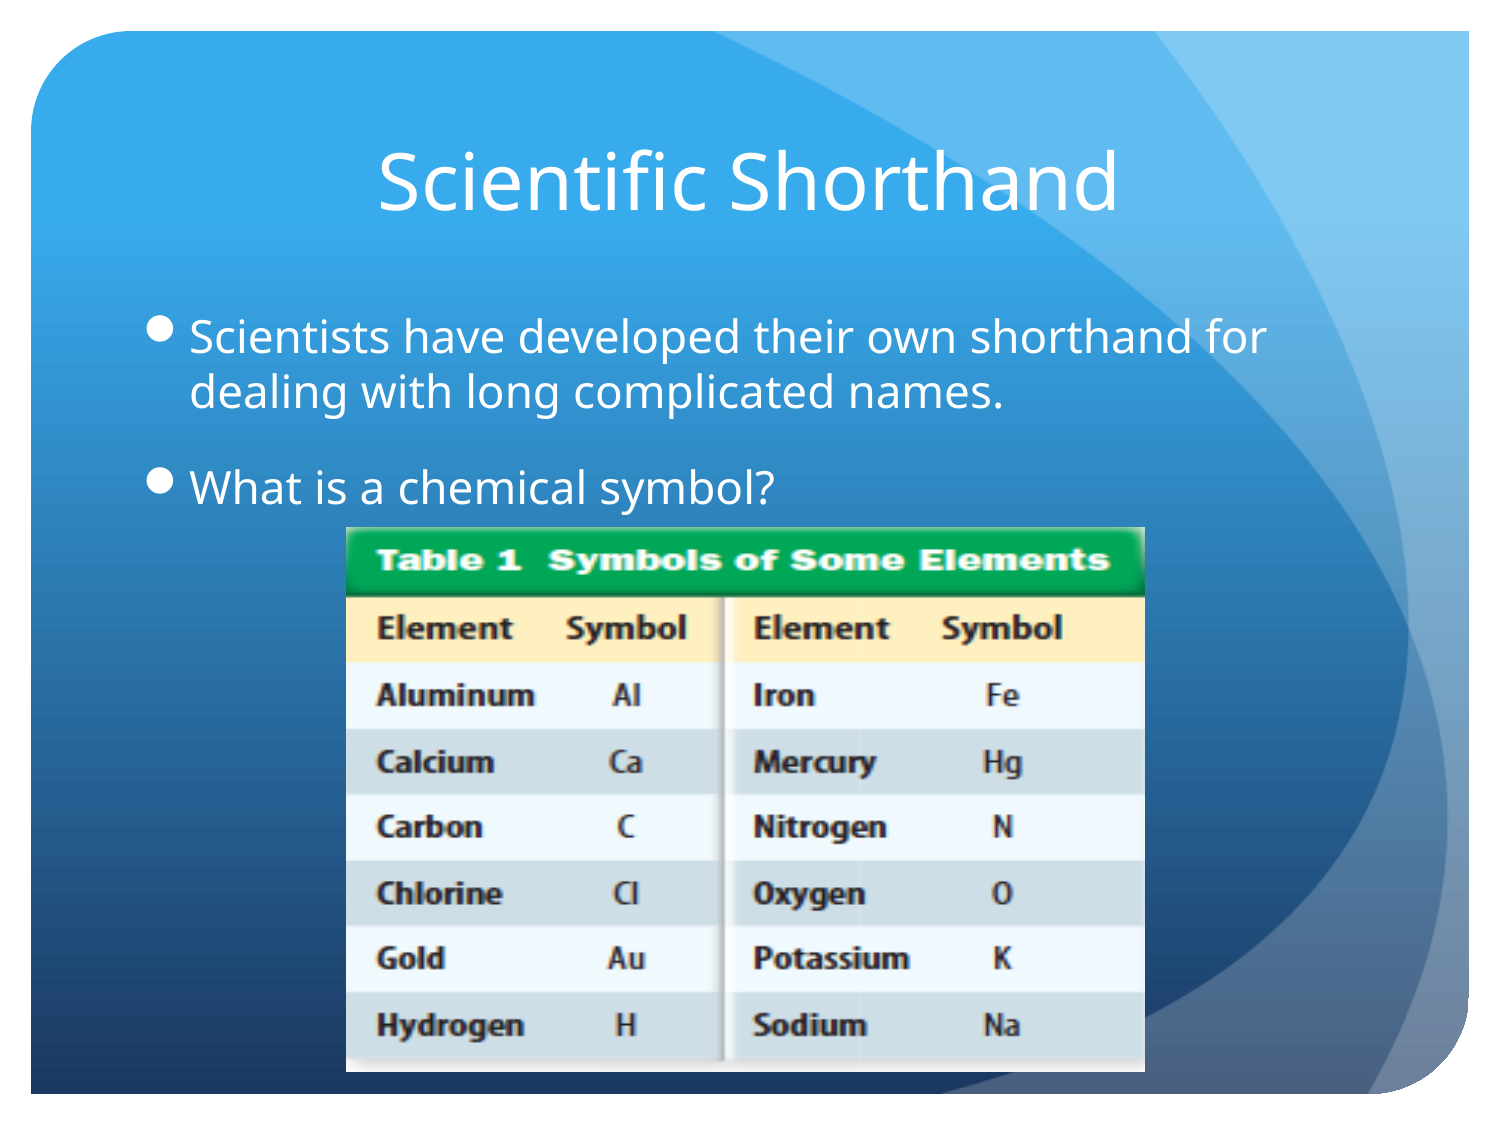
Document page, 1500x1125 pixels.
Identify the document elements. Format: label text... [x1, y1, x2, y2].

title Scientific Shorthand [127, 62, 1372, 234]
list Scientists have developed their own shorthand for dealing with long complicated names. What is a chemical symbol? [127, 299, 1372, 558]
picture [24, 30, 1473, 1094]
